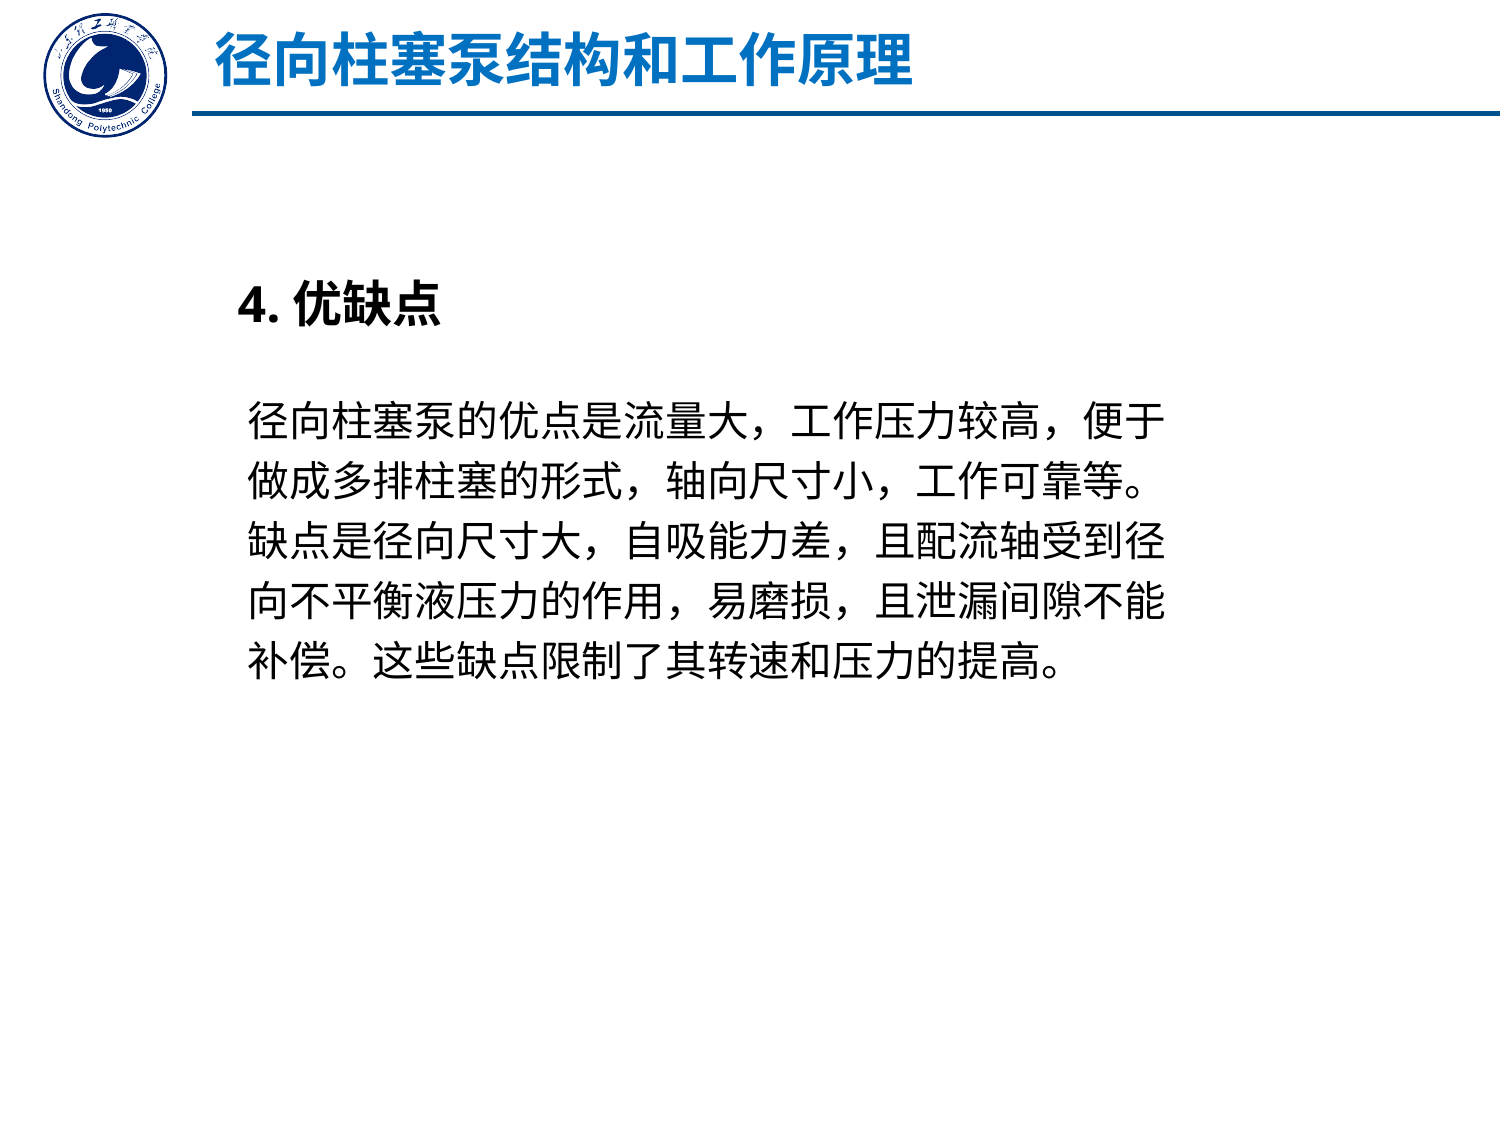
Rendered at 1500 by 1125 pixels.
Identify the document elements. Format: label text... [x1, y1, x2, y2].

picture [43, 7, 174, 138]
text_box 4.优缺点 [222, 265, 1322, 341]
text_box 径向柱塞泵的优点是流量大，工作压力较高，便于做成多排柱塞的形式，轴向尺寸小，工作可靠等。缺点是径向尺寸大，自吸能力差，且配流轴受到径向不平衡液压力的作用，易磨损，且泄漏间隙不能补偿。这些缺点限制了其转速和压力的提高。 [232, 376, 1202, 692]
text_box 径向柱塞泵结构和工作原理 [199, 16, 1477, 102]
